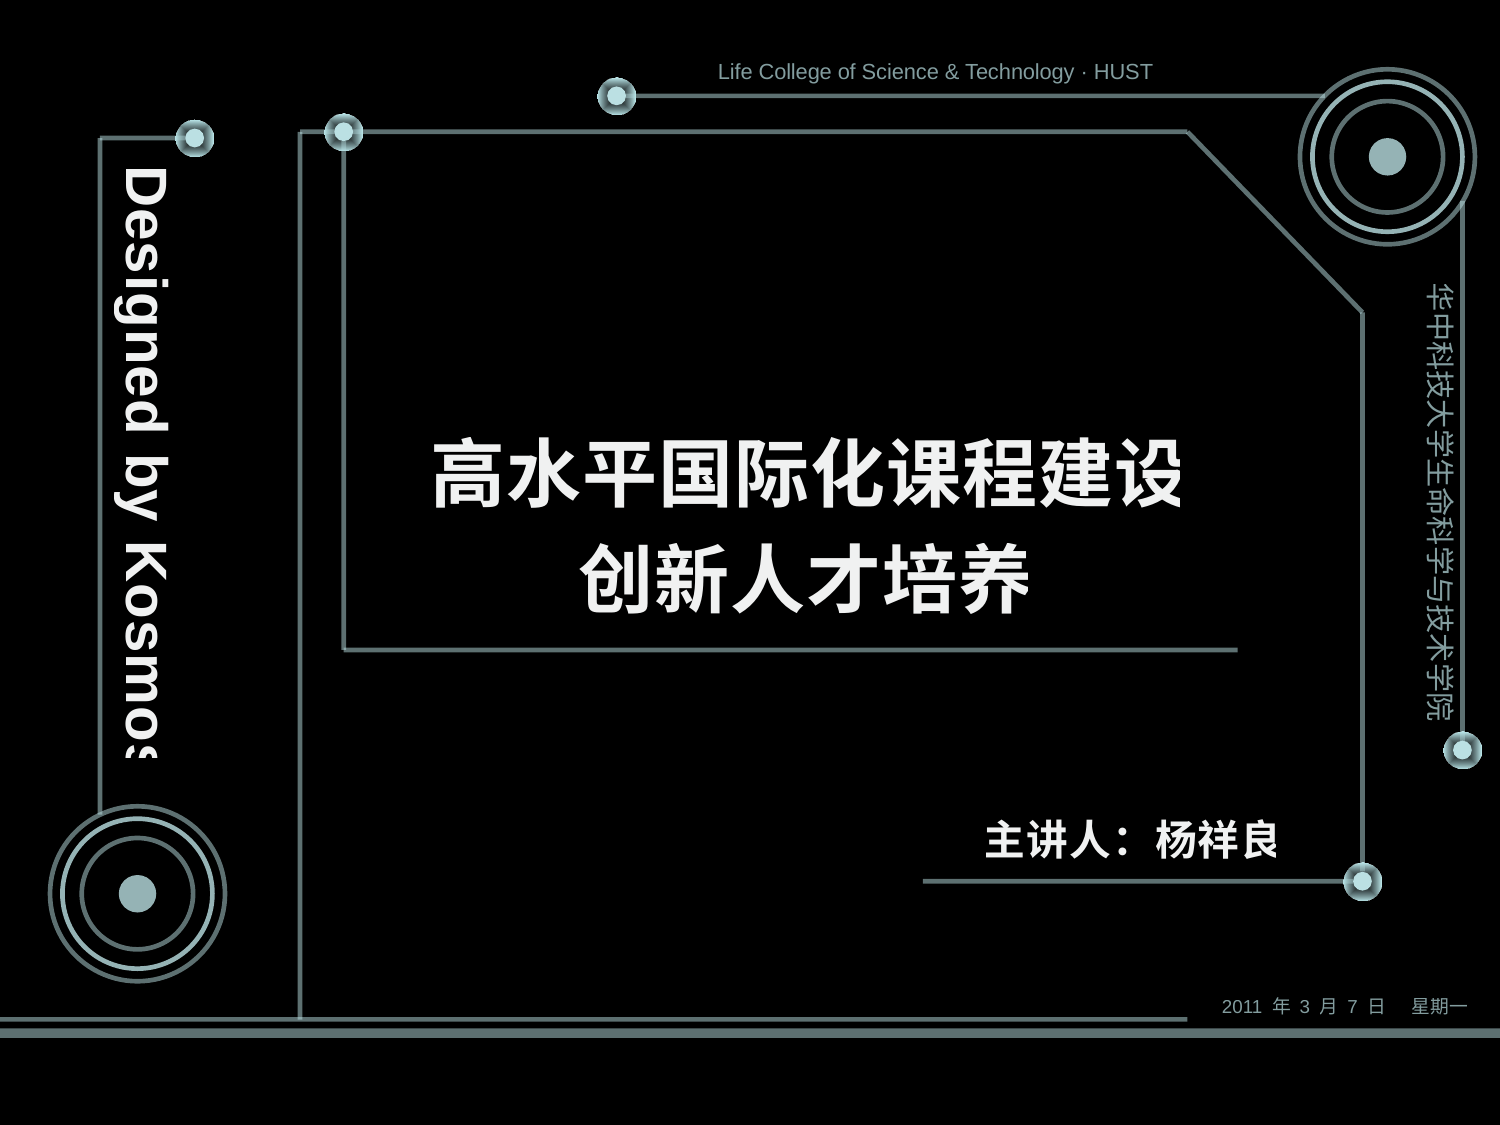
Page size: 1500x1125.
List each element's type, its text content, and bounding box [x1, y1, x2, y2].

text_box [1443, 731, 1482, 770]
text_box 华中科技大学生命科学与技术学院 [1400, 268, 1458, 725]
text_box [1187, 131, 1363, 313]
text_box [1299, 69, 1476, 245]
text_box Designed by Kosmos [104, 153, 200, 788]
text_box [49, 806, 226, 982]
text_box 高水平国际化课程建设 [415, 418, 1205, 524]
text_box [324, 112, 363, 151]
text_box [1343, 862, 1382, 901]
text_box 2011 年 3 月 7 日 星期一 [1207, 987, 1483, 1025]
text_box Life College of Science & Technology · HUST [703, 49, 1169, 91]
text_box 主讲人：杨祥良 [968, 806, 1298, 872]
text_box 创新人才培养 [563, 524, 1049, 630]
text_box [175, 119, 214, 157]
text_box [597, 76, 636, 115]
